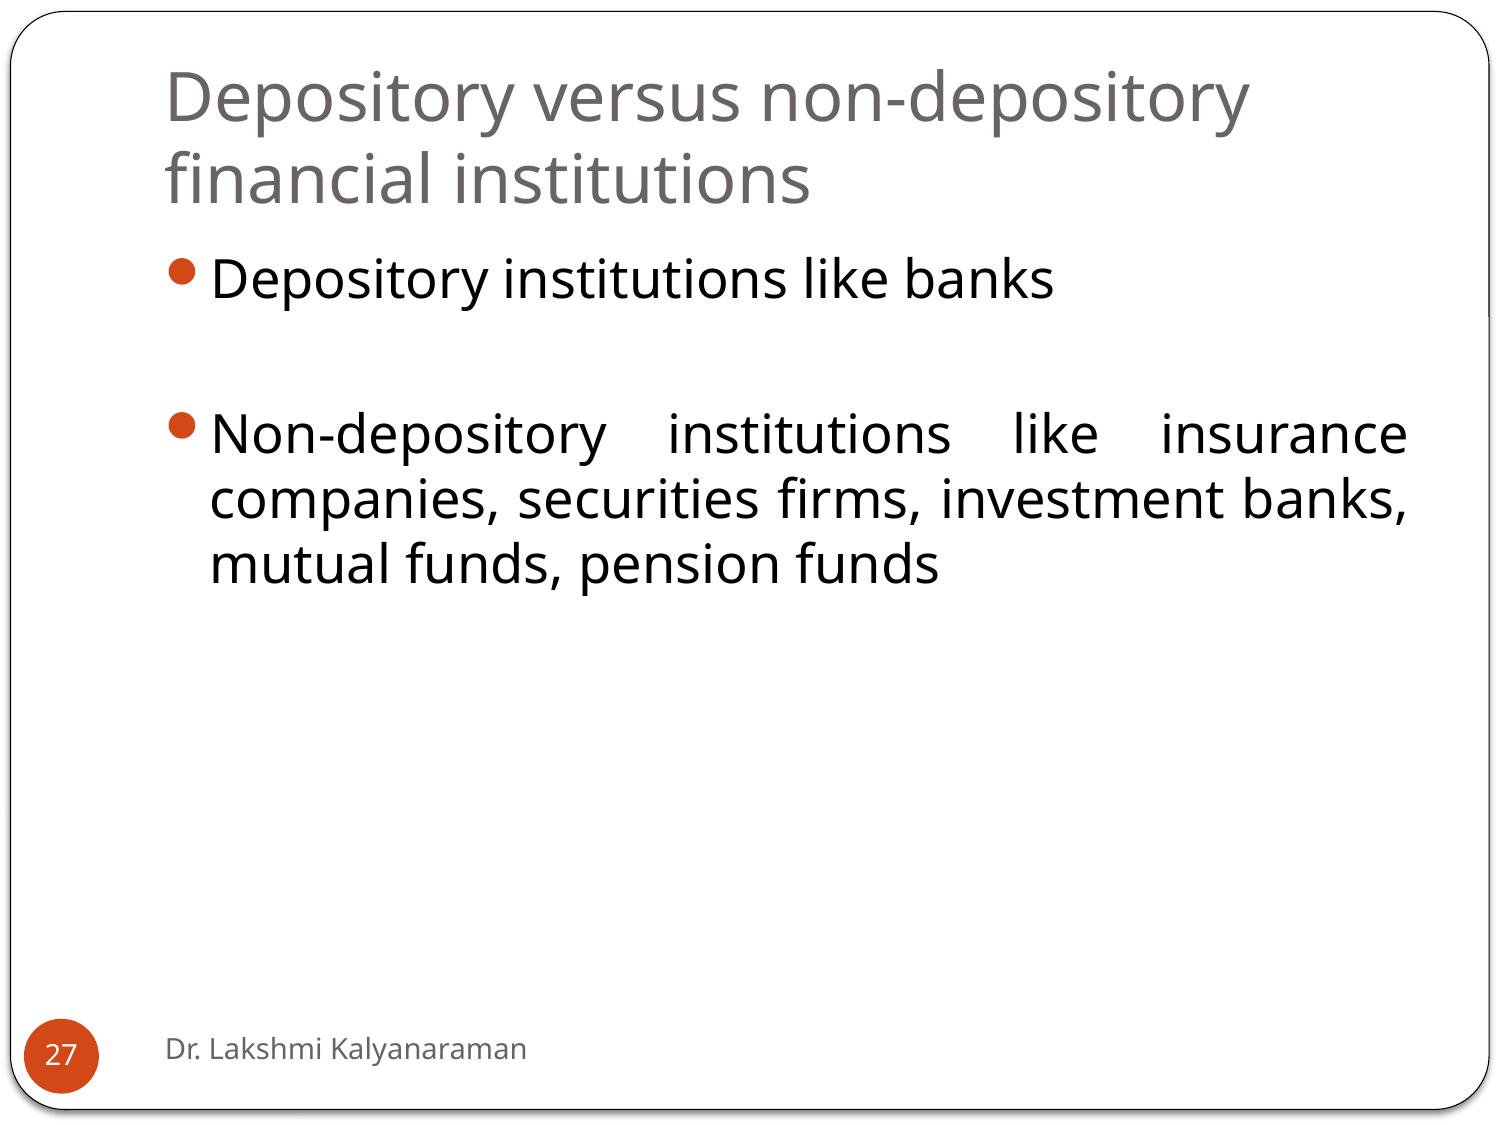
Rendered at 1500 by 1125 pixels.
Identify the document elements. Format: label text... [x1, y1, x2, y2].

title Depository versus non-depository financial institutions [150, 45, 1425, 233]
slide_number 27 [23, 1018, 99, 1094]
list Depository institutions like banks Non-depository institutions like insurance companies, securities firms, investment banks, mutual funds, pension funds [150, 237, 1425, 988]
footer Dr. Lakshmi Kalyanaraman [150, 1012, 800, 1088]
